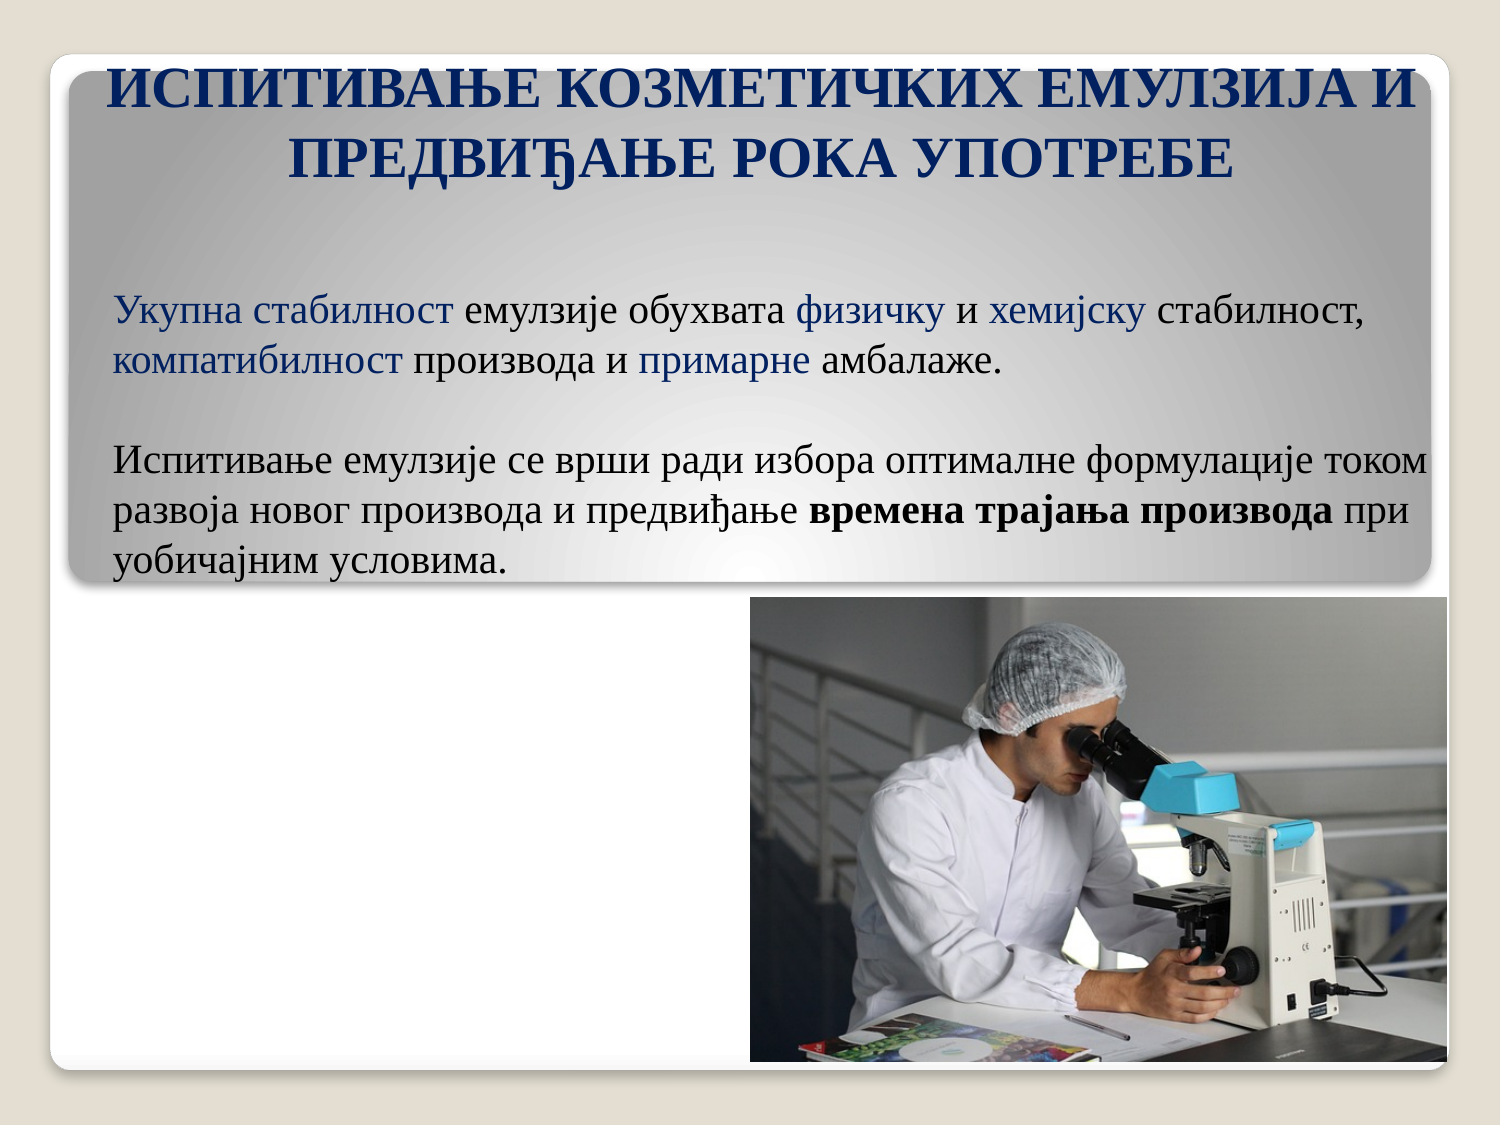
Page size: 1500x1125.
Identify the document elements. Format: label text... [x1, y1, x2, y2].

picture [749, 597, 1448, 1063]
title ИСПИТИВАЊЕ КОЗМЕТИЧКИХ ЕМУЛЗИЈА И ПРЕДВИЂАЊЕ РОКА УПОТРЕБЕ [53, 30, 1471, 197]
subtitle Укупна стабилност емулзије обухвата физичку и хемијску стабилност, компатибилност производа и примарне амбалаже. Испитивање емулзије се врши ради избора оптималне формулације током развоја новог производа и предвиђање времена трајања производа при уобичајним условима. [76, 231, 1500, 1125]
